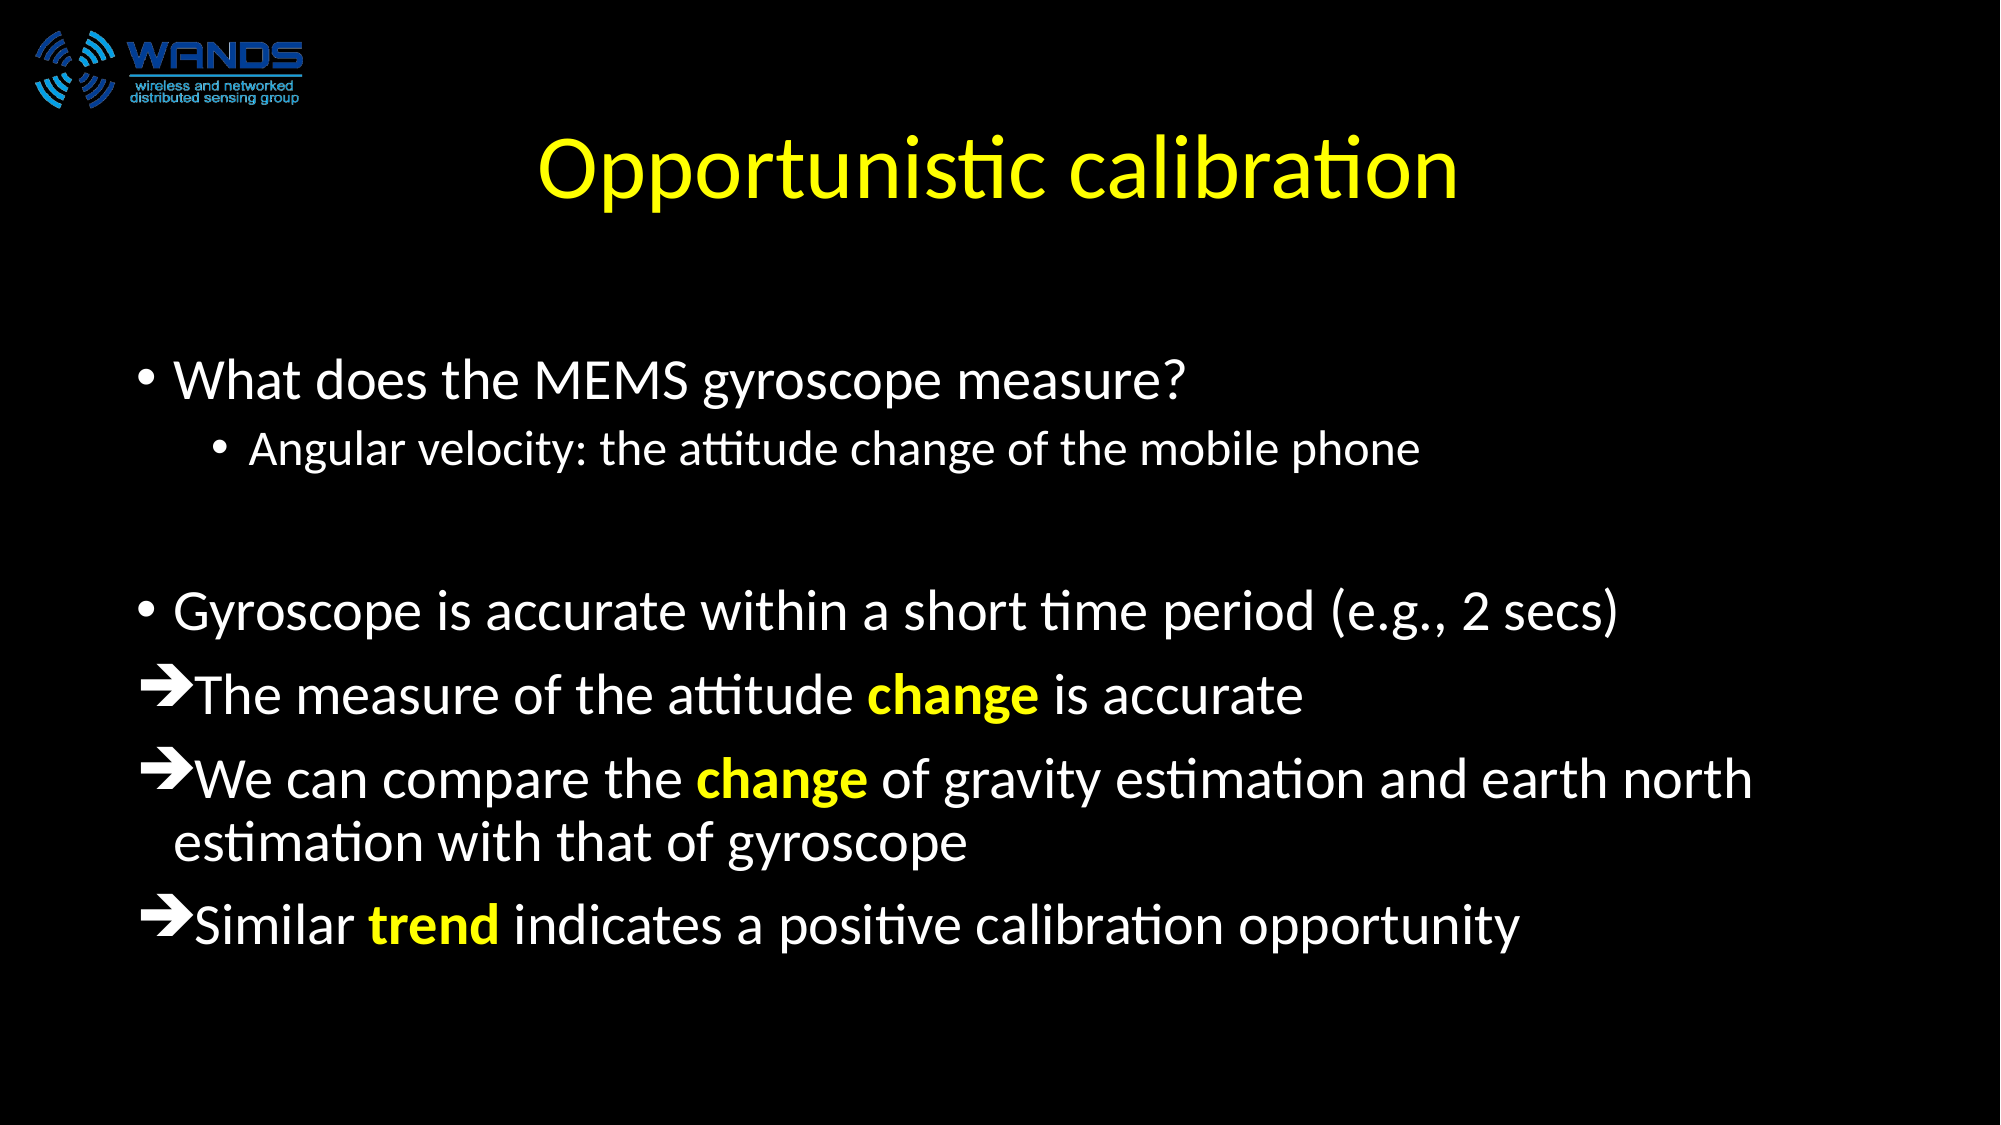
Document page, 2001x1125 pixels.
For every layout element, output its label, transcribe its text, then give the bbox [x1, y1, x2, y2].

picture [35, 28, 303, 109]
list What does the MEMS gyroscope measure? Angular velocity: the attitude change of the mobile phone Gyroscope is accurate within a short time period (e.g., 2 secs) The measure of the attitude change is accurate We can compare the change of gravity estimation and earth north estimation with that of gyroscope Similar trend indicates a positive calibration opportunity [121, 341, 1939, 1083]
title Opportunistic calibration [137, 59, 1863, 278]
